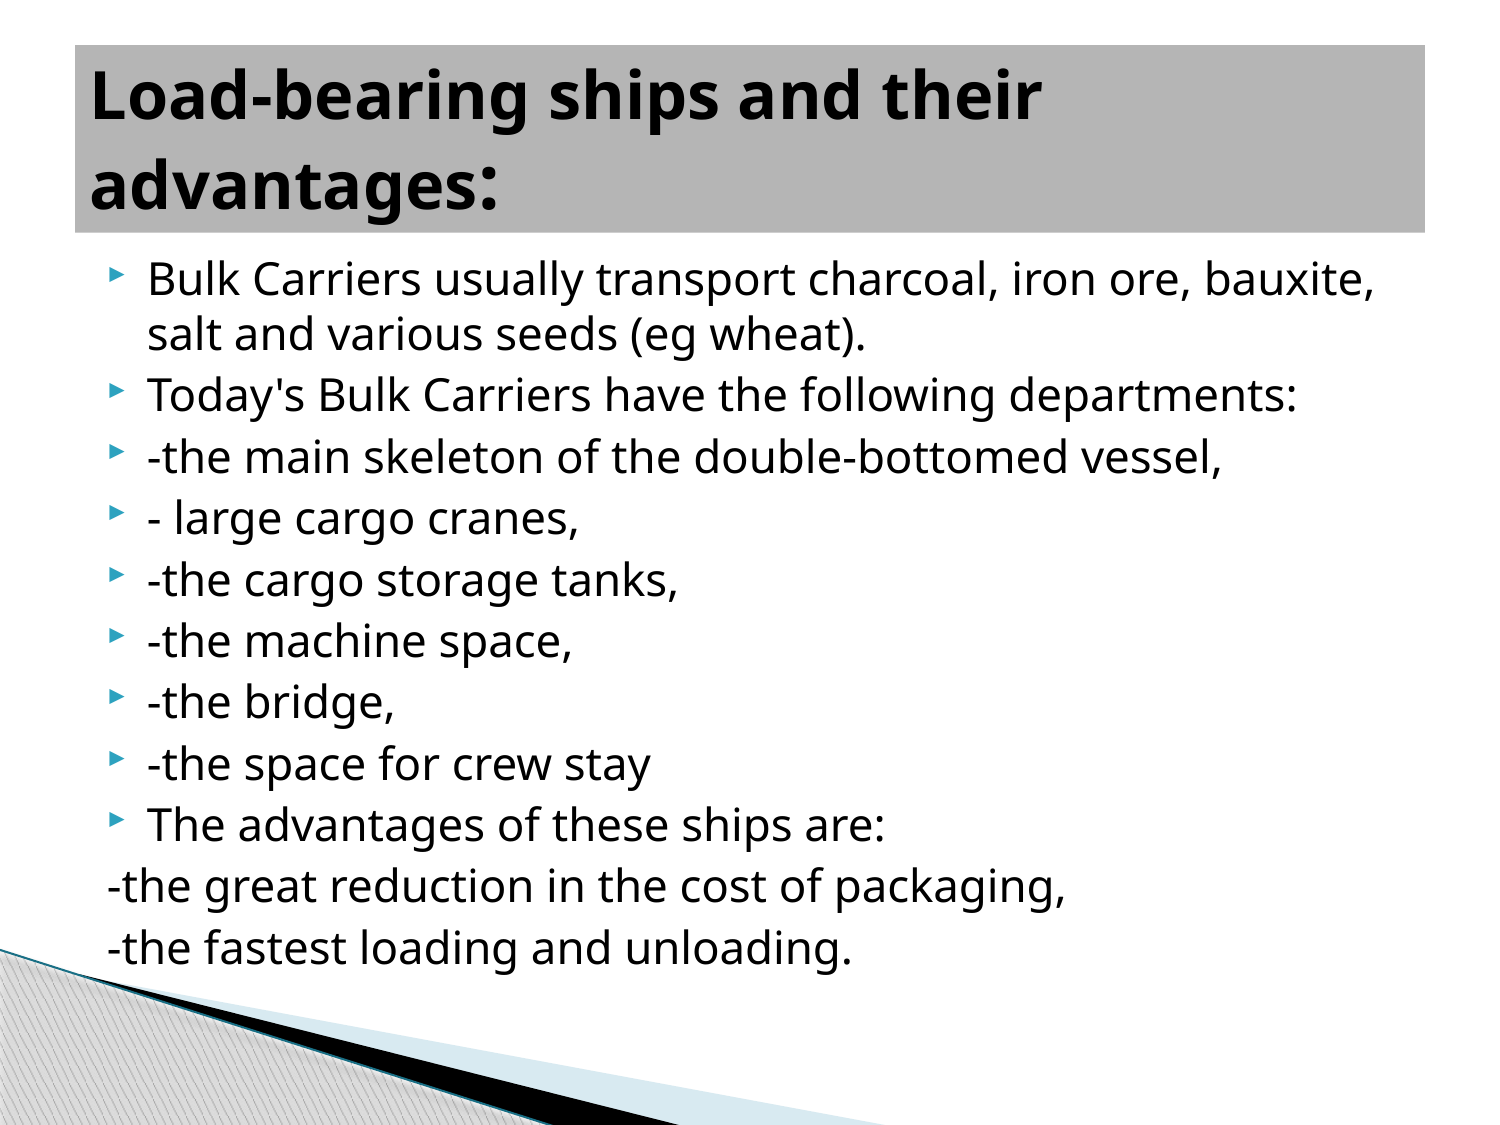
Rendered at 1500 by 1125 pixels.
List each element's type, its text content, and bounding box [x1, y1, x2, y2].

list Bulk Carriers usually transport charcoal, iron ore, bauxite, salt and various seeds (eg wheat). Today's Bulk Carriers have the following departments: -the main skeleton of the double-bottomed vessel, - large cargo cranes, -the cargo storage tanks, -the machine space, -the bridge, -the space for crew stay The advantages of these ships are: -the great reduction in the cost of packaging, -the fastest loading and unloading. [75, 243, 1425, 986]
title Load-bearing ships and their advantages: [75, 45, 1425, 233]
